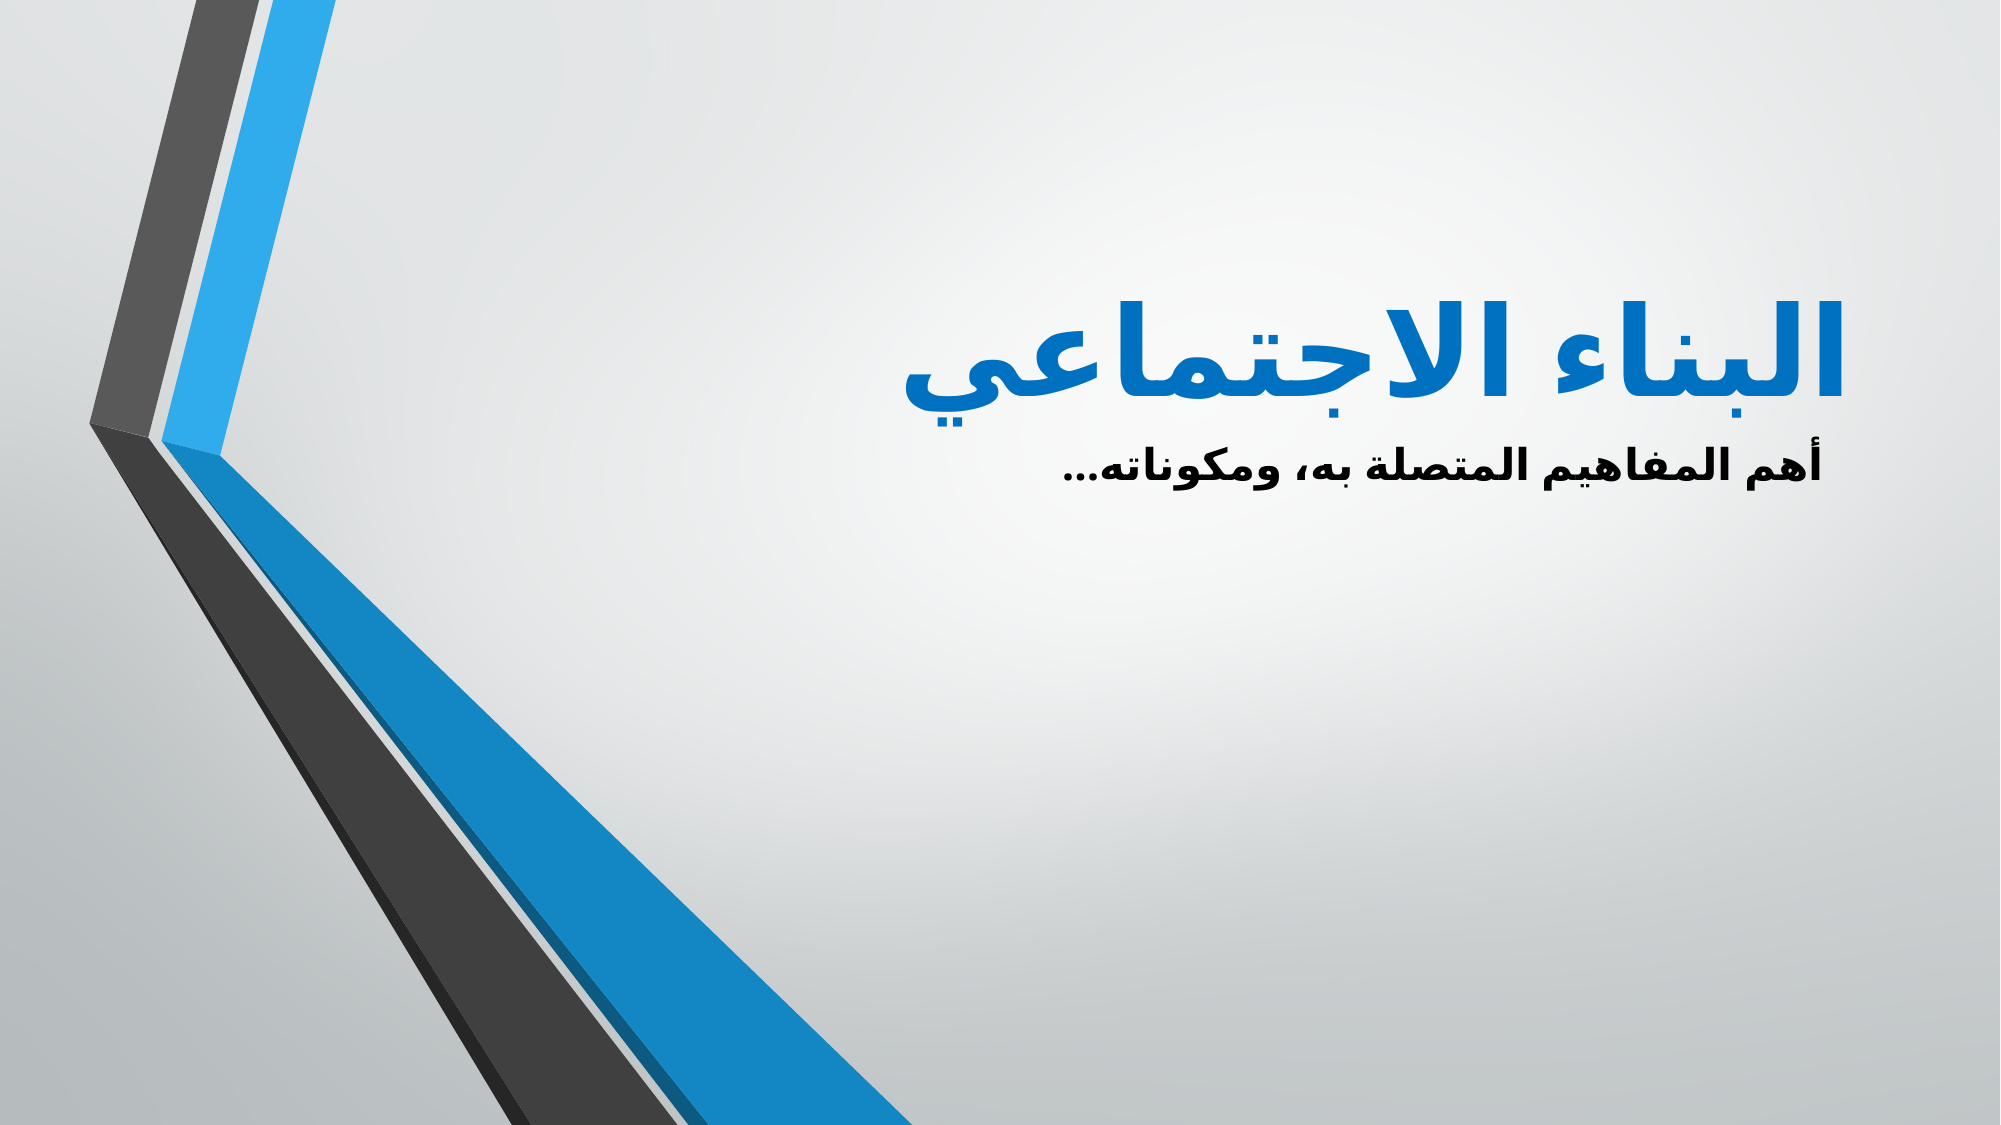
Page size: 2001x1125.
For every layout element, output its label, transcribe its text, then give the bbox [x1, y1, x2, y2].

subtitle أهم المفاهيم المتصلة به، ومكوناته... [693, 429, 1840, 657]
title البناء الاجتماعي [461, 0, 1868, 430]
